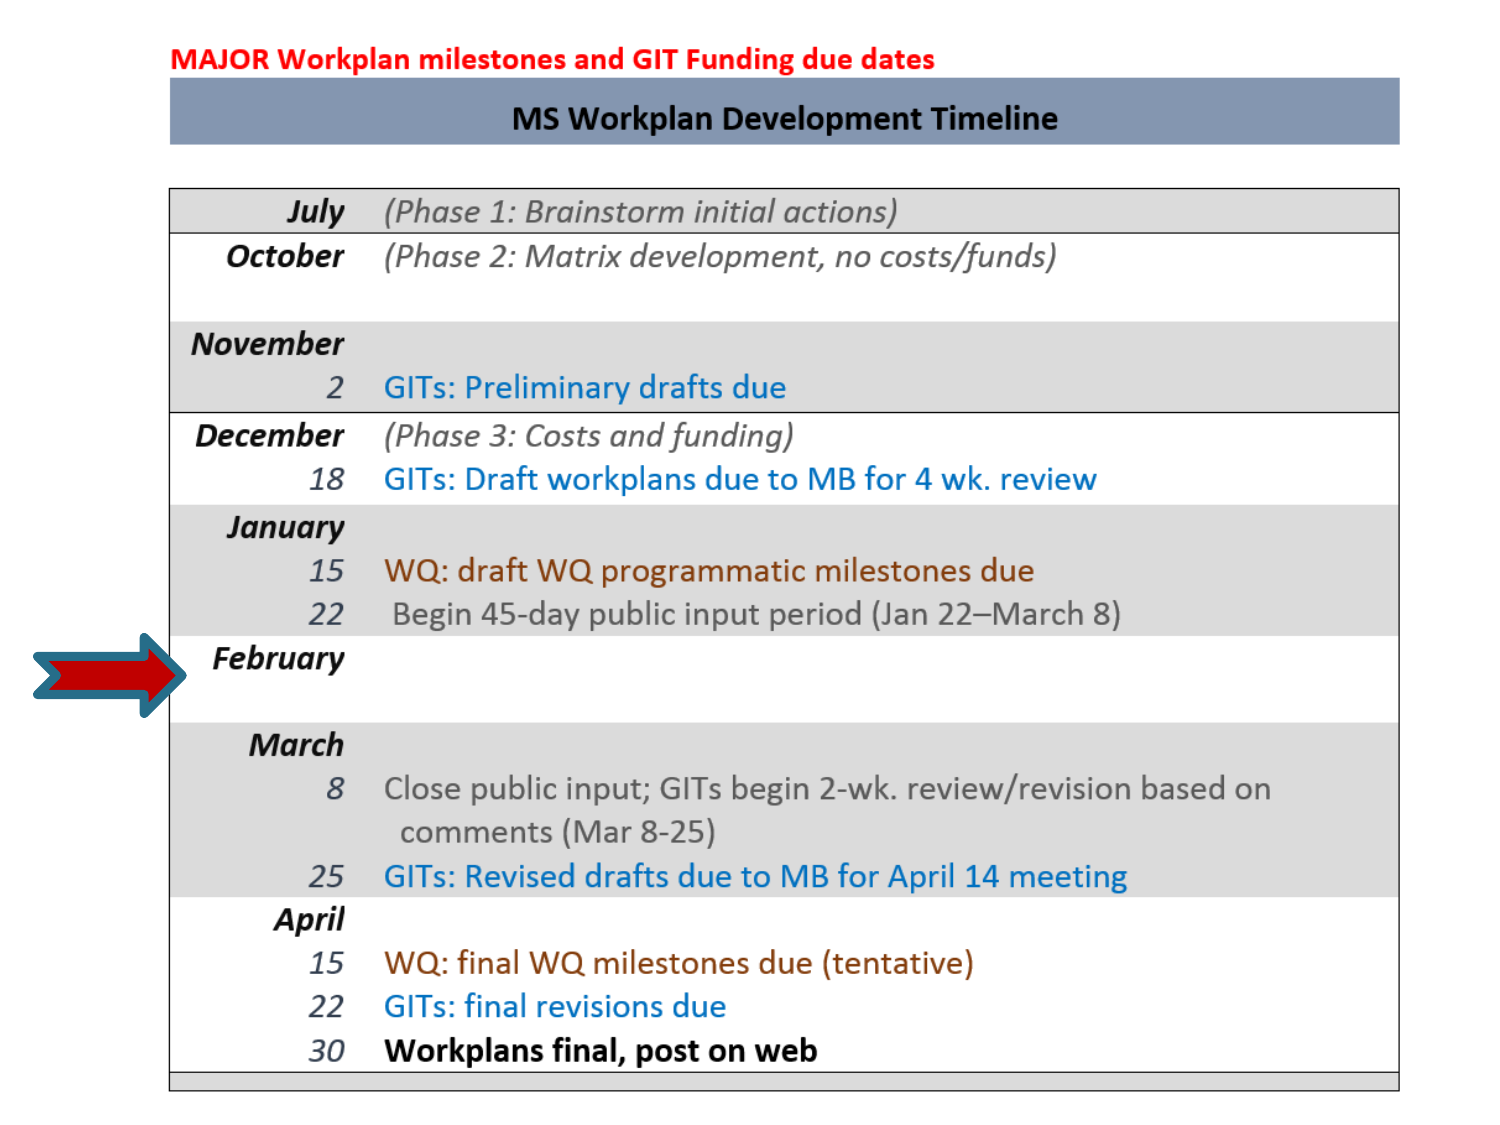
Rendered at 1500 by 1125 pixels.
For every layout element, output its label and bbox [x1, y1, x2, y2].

text_box [33, 632, 151, 718]
picture [158, 37, 1410, 1098]
